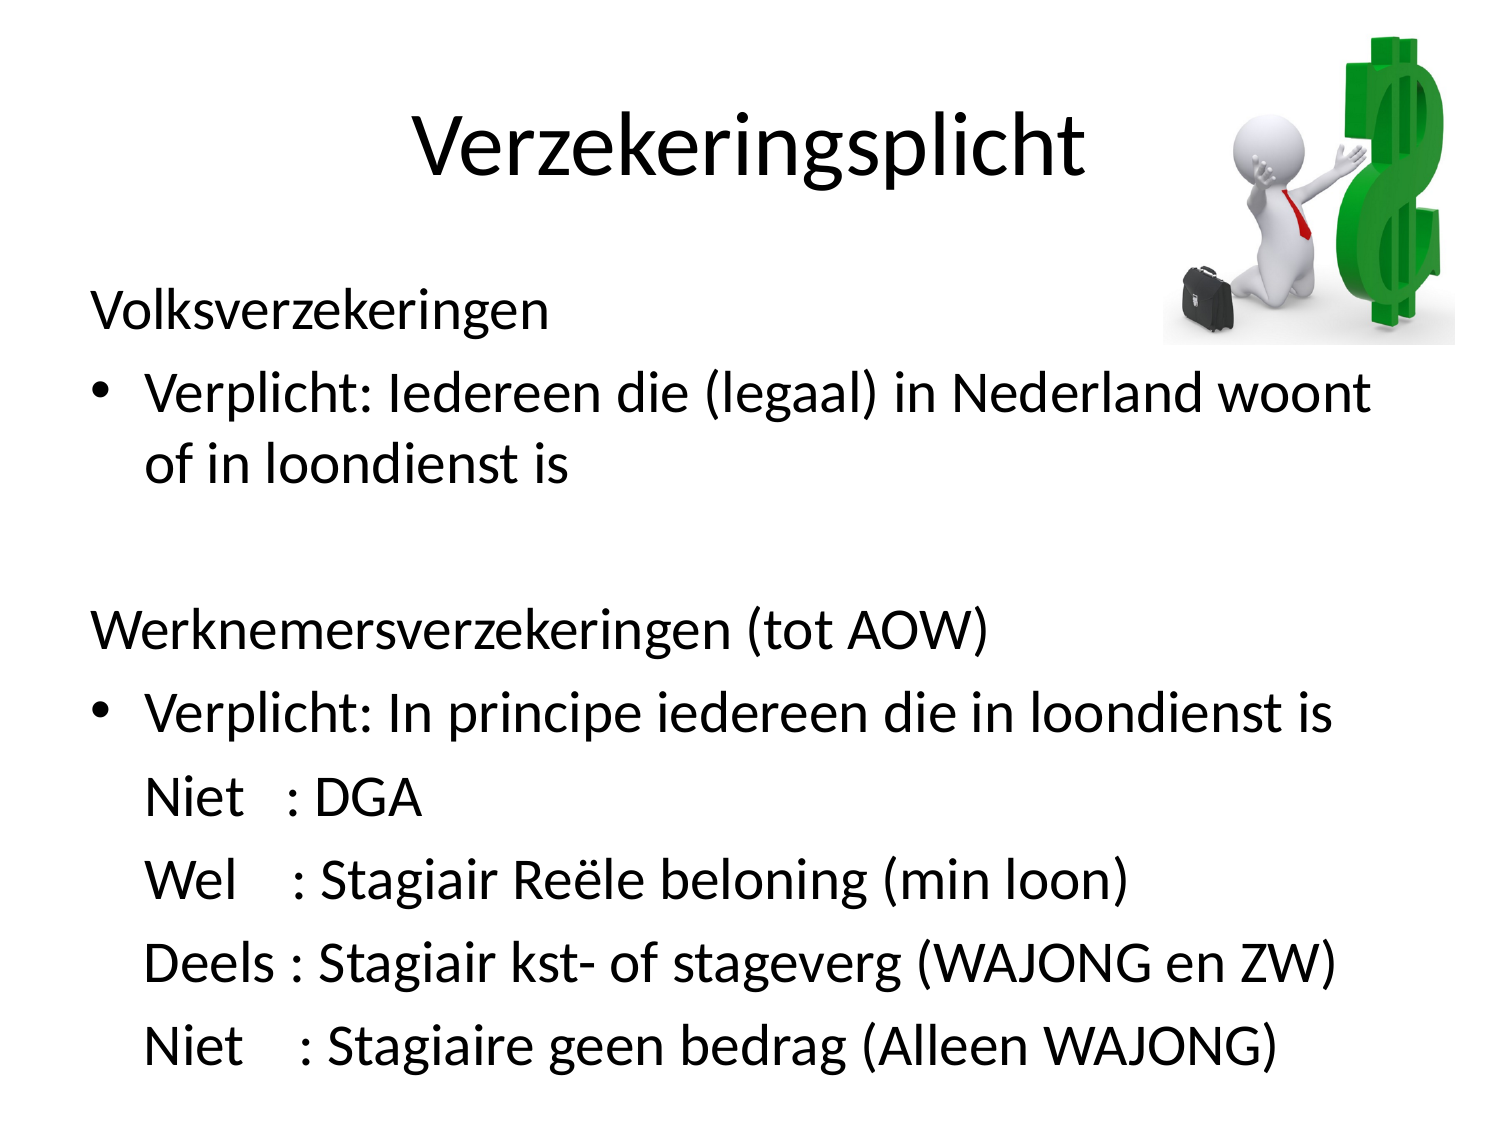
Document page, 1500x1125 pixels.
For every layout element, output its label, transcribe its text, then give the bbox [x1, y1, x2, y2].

title Verzekeringsplicht [75, 45, 1158, 233]
picture [1163, 30, 1455, 345]
list Volksverzekeringen Verplicht: Iedereen die (legaal) in Nederland woont of in loondienst is Werknemersverzekeringen (tot AOW) Verplicht: In principe iedereen die in loondienst is Niet : DGA Wel : Stagiair Reële beloning (min loon) Deels : Stagiair kst- of stageverg (WAJONG en ZW) Niet : Stagiaire geen bedrag (Alleen WAJONG) [75, 262, 1425, 1094]
